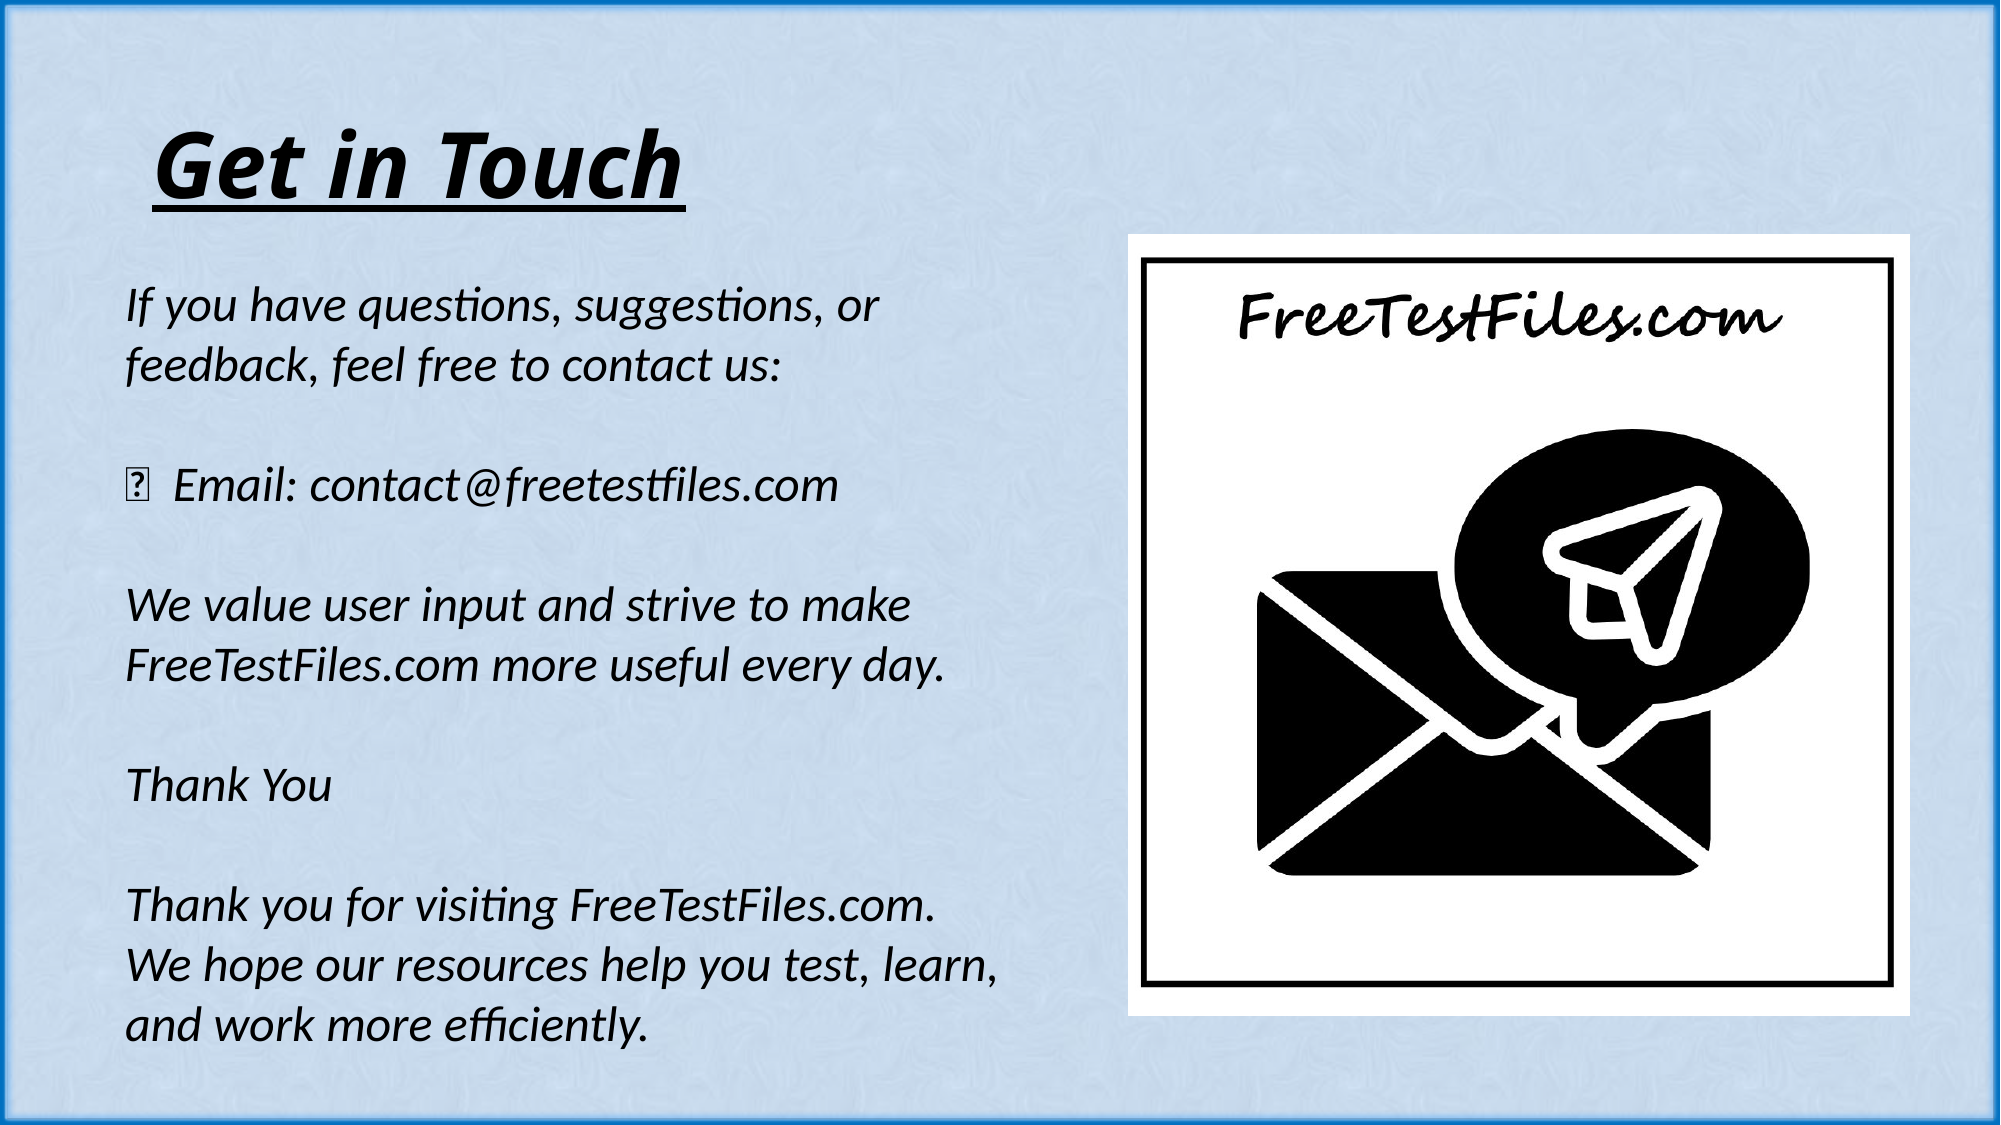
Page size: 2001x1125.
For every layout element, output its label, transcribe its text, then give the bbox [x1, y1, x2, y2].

text_box [0, 0, 1999, 1125]
picture [1128, 234, 1910, 1016]
text_box If you have questions, suggestions, or feedback, feel free to contact us: 📧 Email: contact@freetestfiles.com We value user input and strive to make FreeTestFiles.com more useful every day. Thank You Thank you for visiting FreeTestFiles.com. We hope our resources help you test, learn, and work more efficiently. [110, 263, 1080, 1056]
